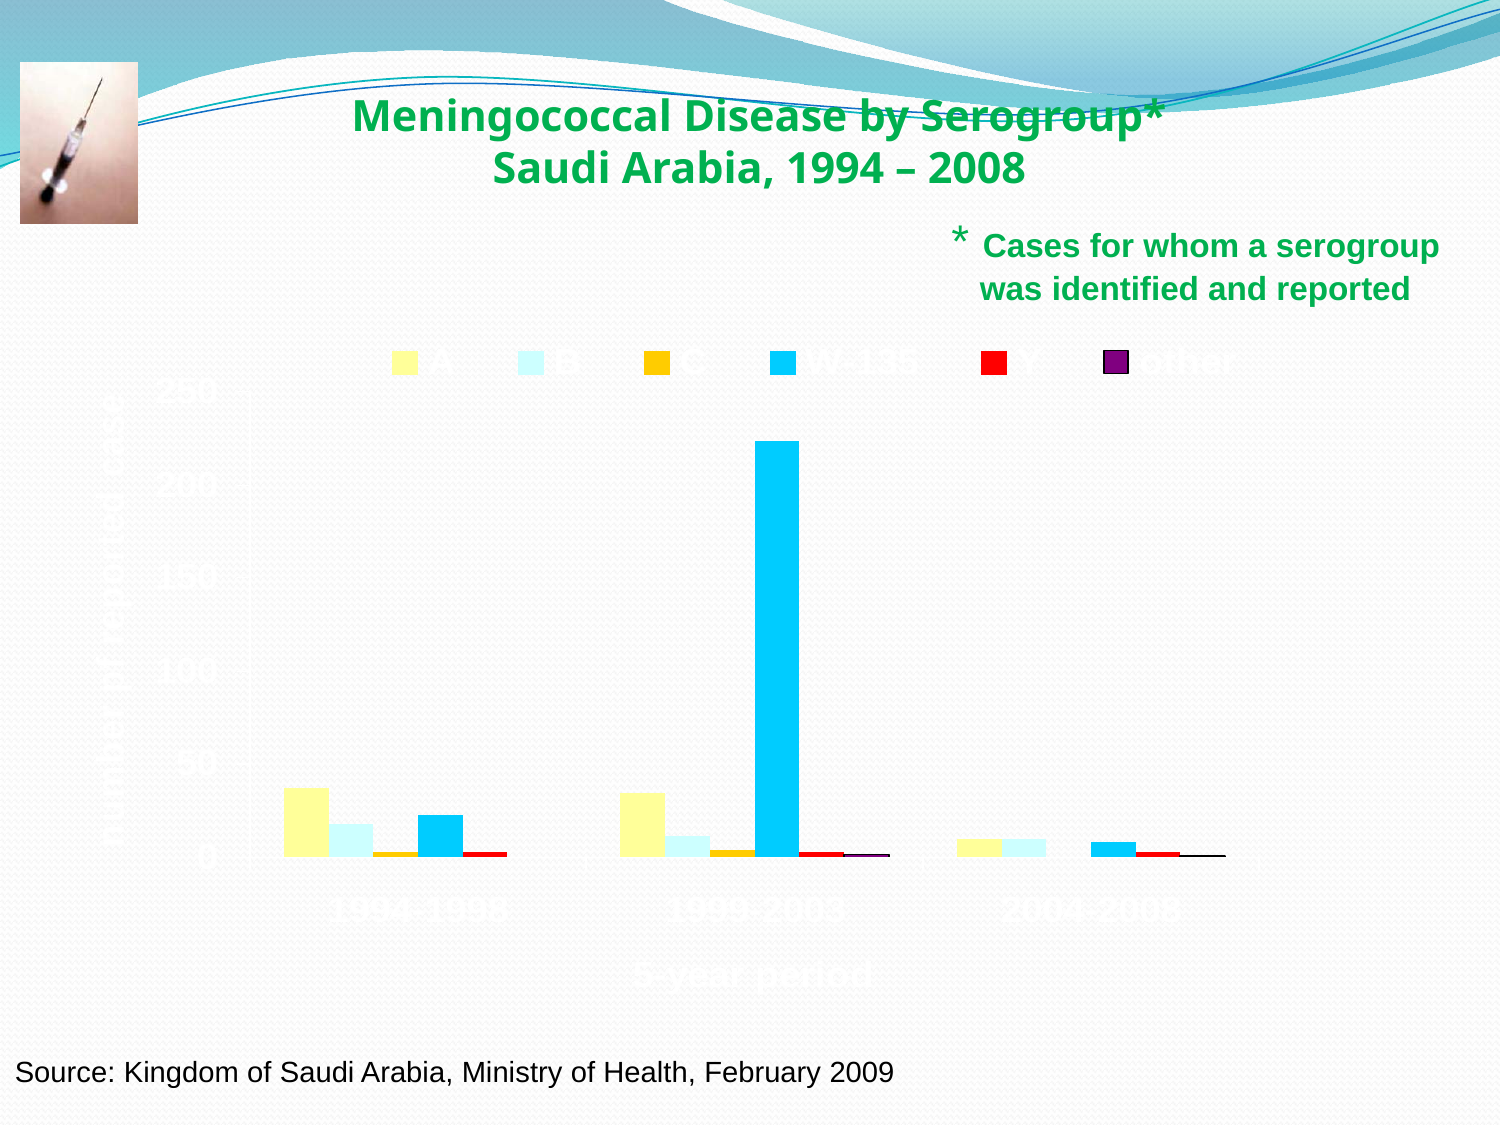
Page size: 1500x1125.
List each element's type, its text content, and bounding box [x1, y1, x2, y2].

title Meningococcal Disease by Serogroup* Saudi Arabia, 1994 – 2008 [62, 80, 1457, 193]
text_box * Cases for whom a serogroup was identified and reported [936, 199, 1500, 315]
picture [20, 62, 138, 224]
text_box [49, 274, 1471, 1037]
table_header Type [1471, 277, 1477, 315]
text_box Source: Kingdom of Saudi Arabia, Ministry of Health, February 2009 [0, 1045, 1315, 1096]
